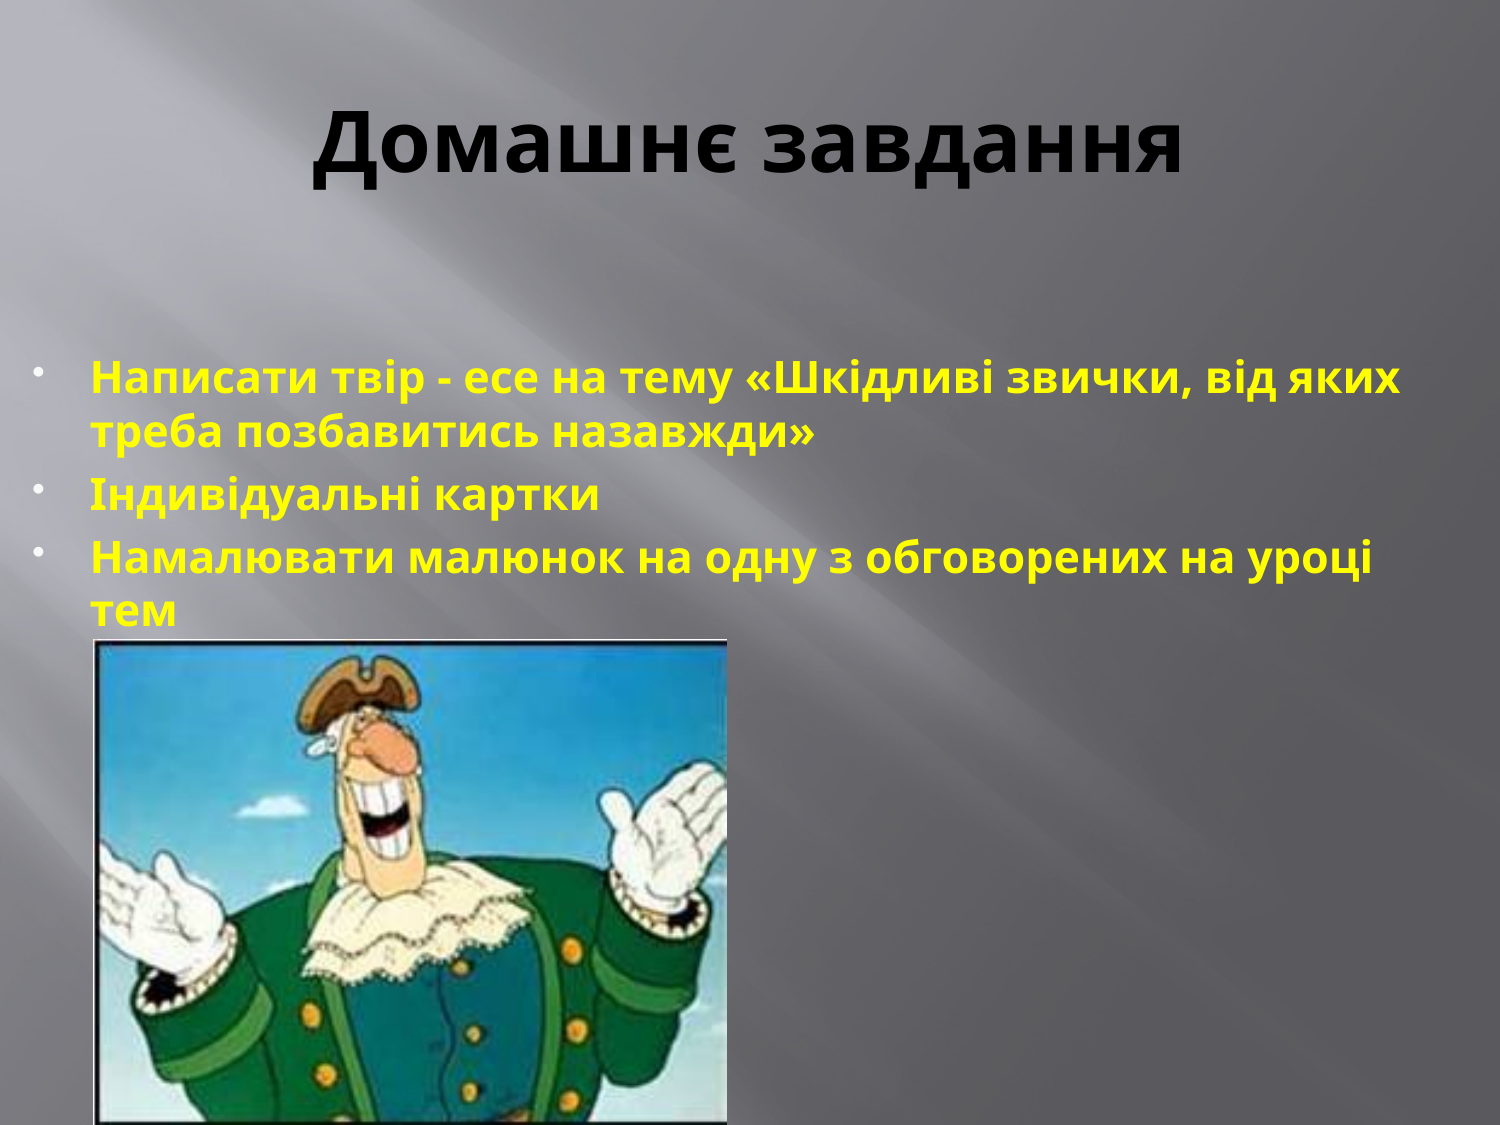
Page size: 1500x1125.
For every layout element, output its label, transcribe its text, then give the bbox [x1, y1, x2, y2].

title Домашнє завдання [75, 45, 1425, 233]
list Написати твір - есе на тему «Шкідливі звички, від яких треба позбавитись назавжди» Індивідуальні картки Намалювати малюнок на одну з обговорених на уроці тем [0, 278, 1425, 646]
picture [93, 639, 727, 1125]
